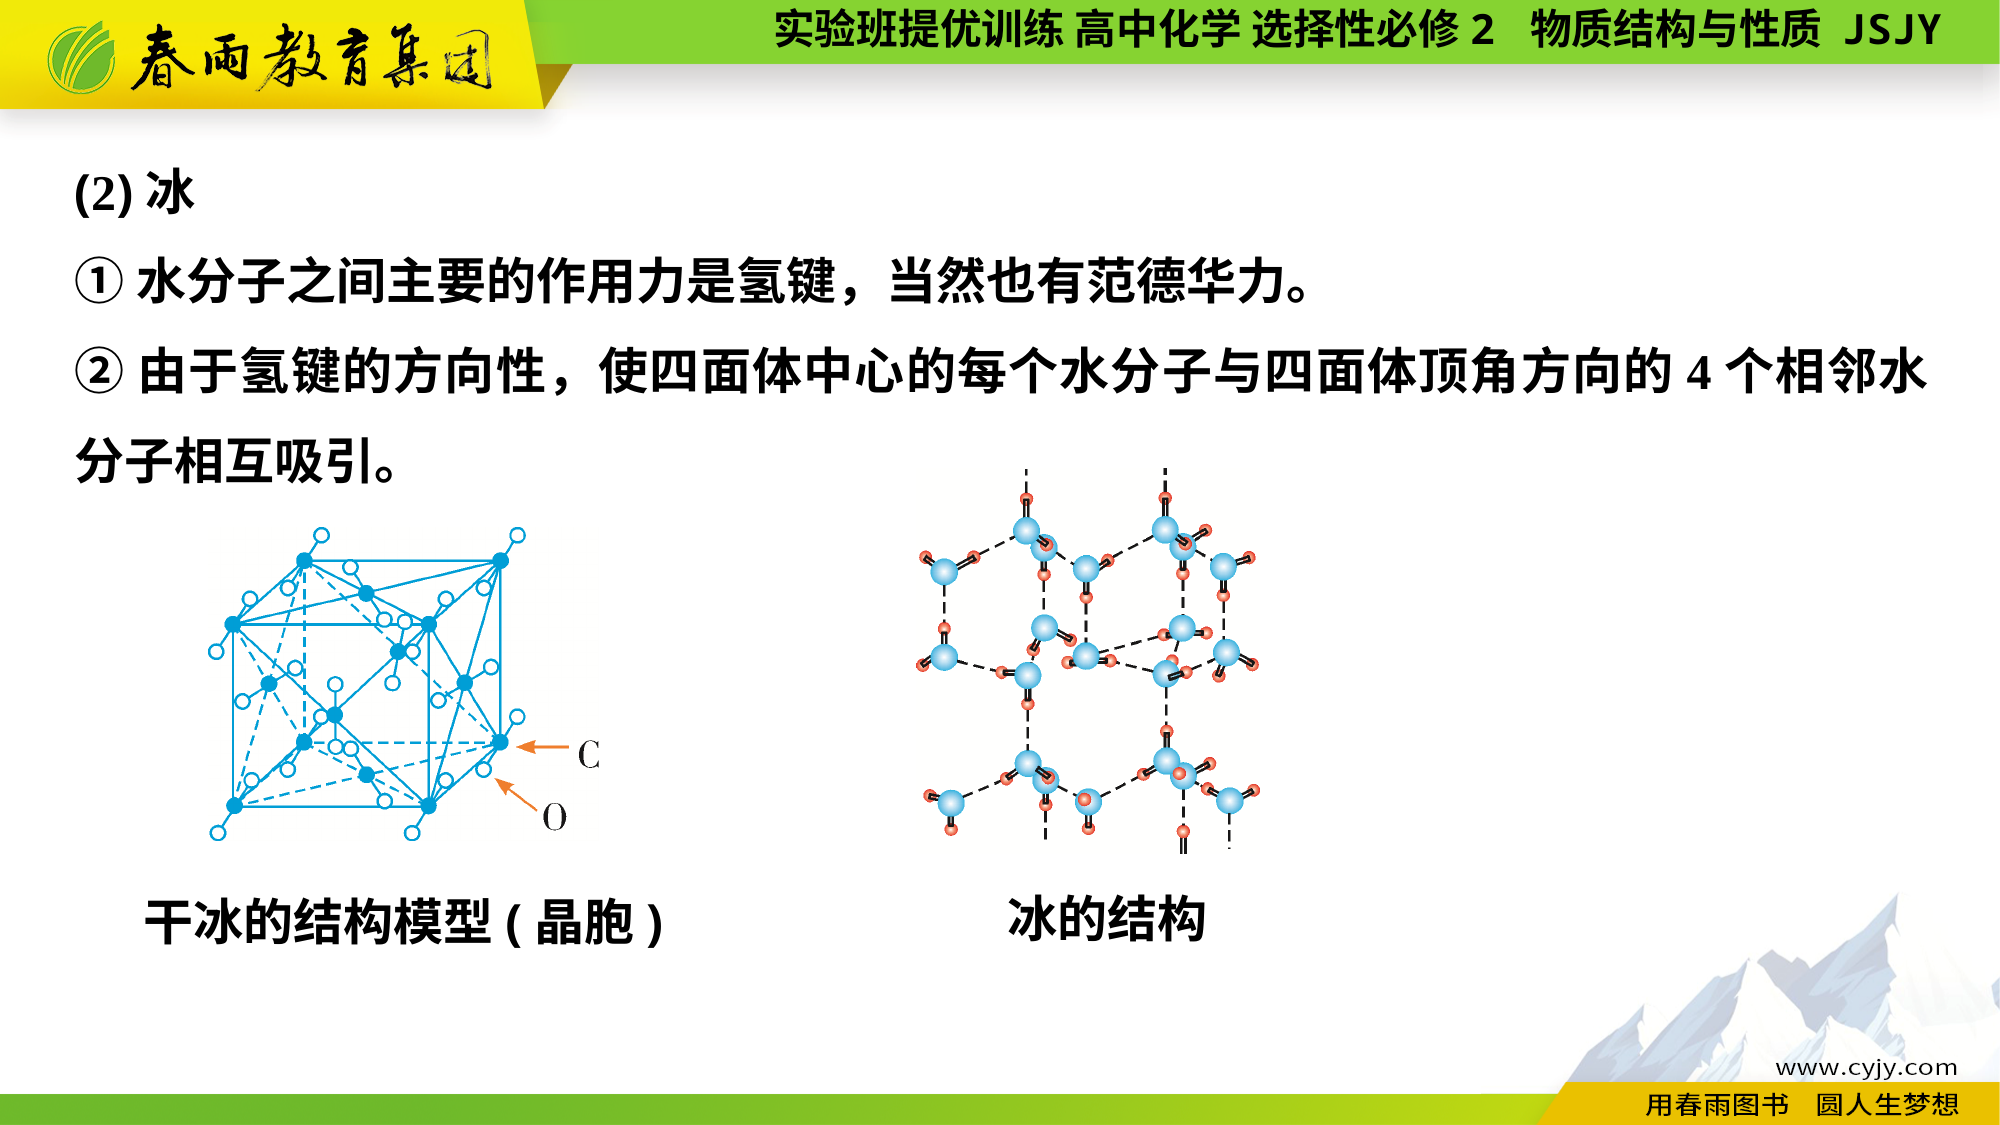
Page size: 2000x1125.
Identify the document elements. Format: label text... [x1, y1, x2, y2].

picture [0, 0, 2000, 1125]
text_box 冰的结构 [992, 863, 1223, 955]
list (2)冰 ①水分子之间主要的作用力是氢键，当然也有范德华力。 ②由于氢键的方向性，使四面体中心的每个水分子与四面体顶角方向的4个相邻水分子相互吸引。 [59, 122, 1944, 502]
text_box 干冰的结构模型(晶胞) [128, 853, 679, 959]
